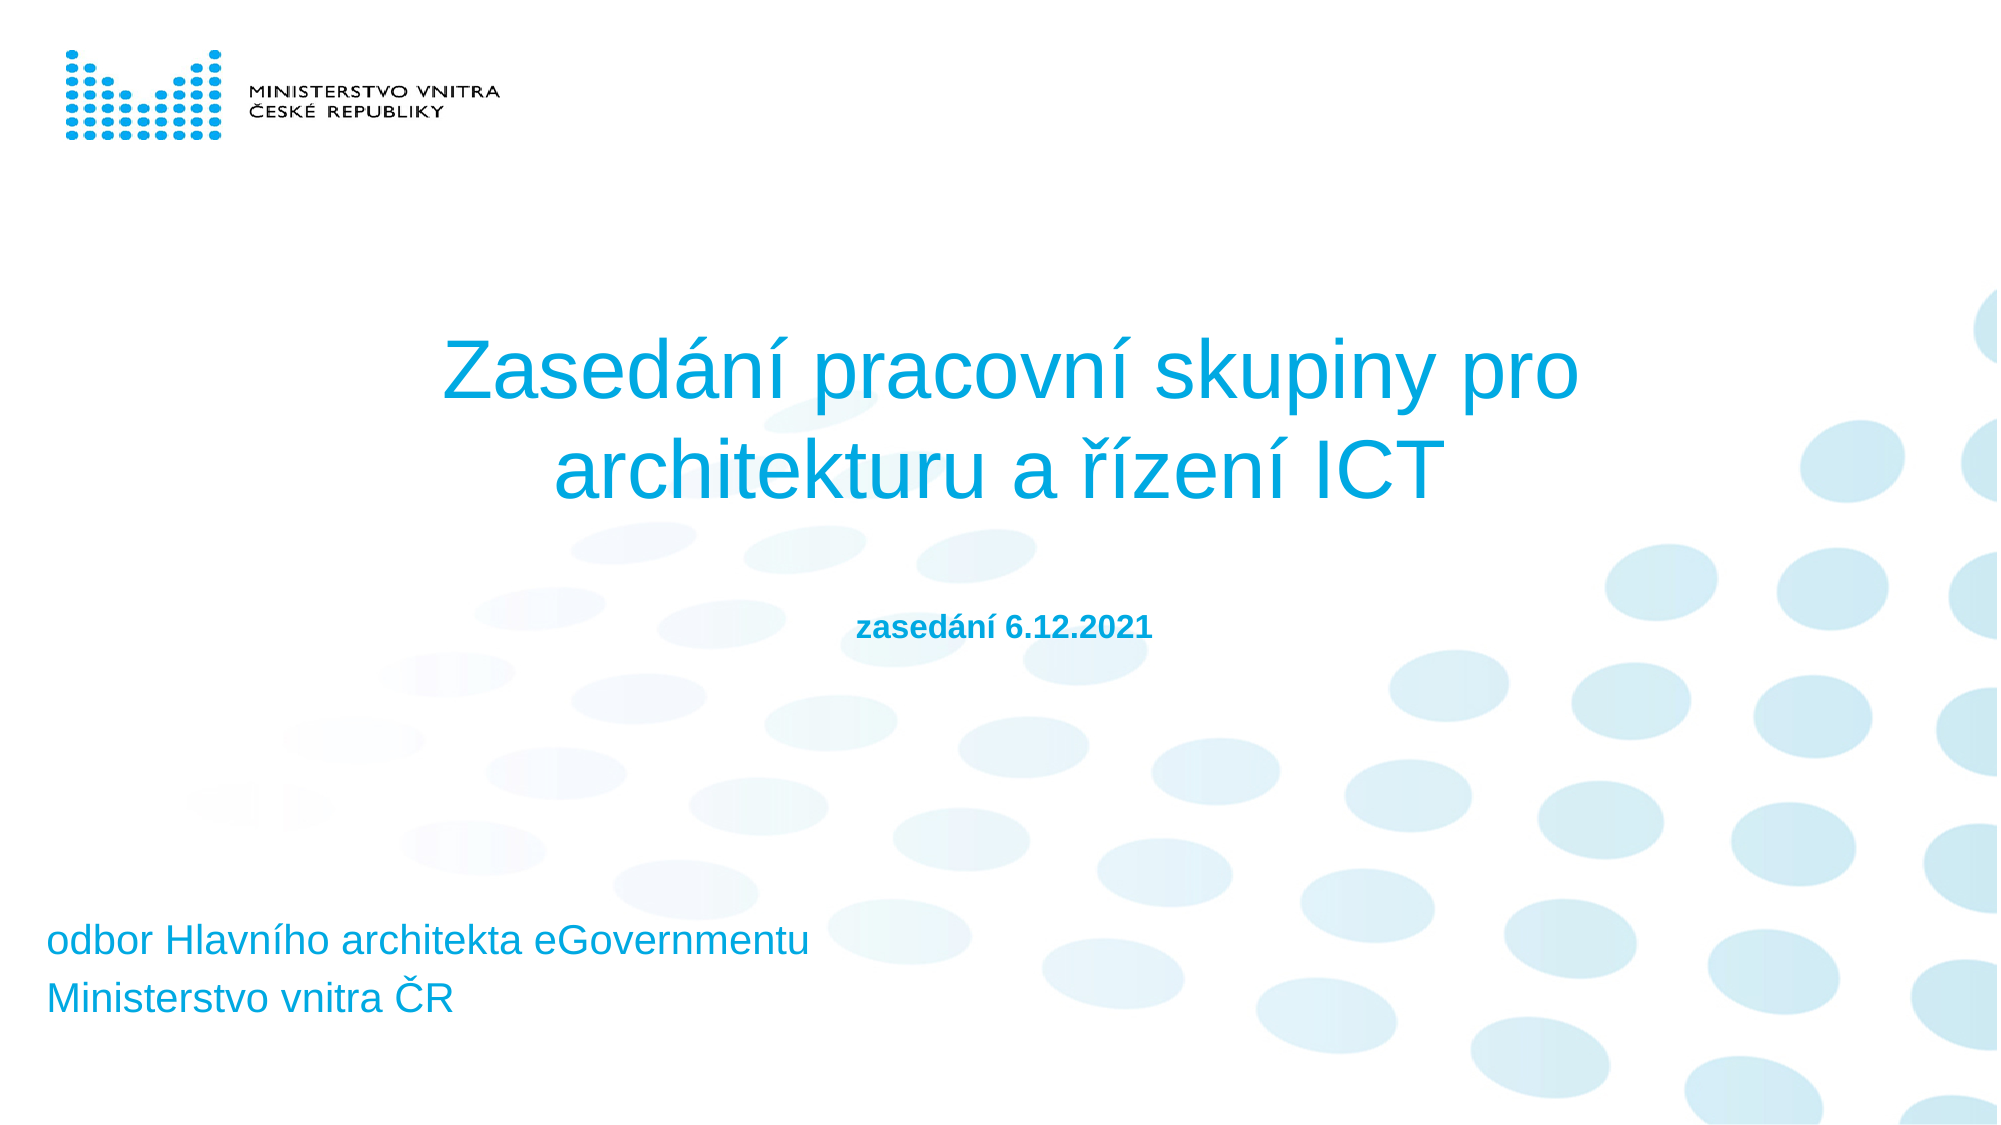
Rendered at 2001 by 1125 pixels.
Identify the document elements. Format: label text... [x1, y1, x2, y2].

subtitle odbor Hlavního architekta eGovernmentu Ministerstvo vnitra ČR [31, 905, 1432, 1094]
text_box Zasedání pracovní skupiny pro architekturu a řízení ICT zasedání 6.12.2021 [208, 208, 1792, 653]
picture [0, 0, 2000, 1125]
